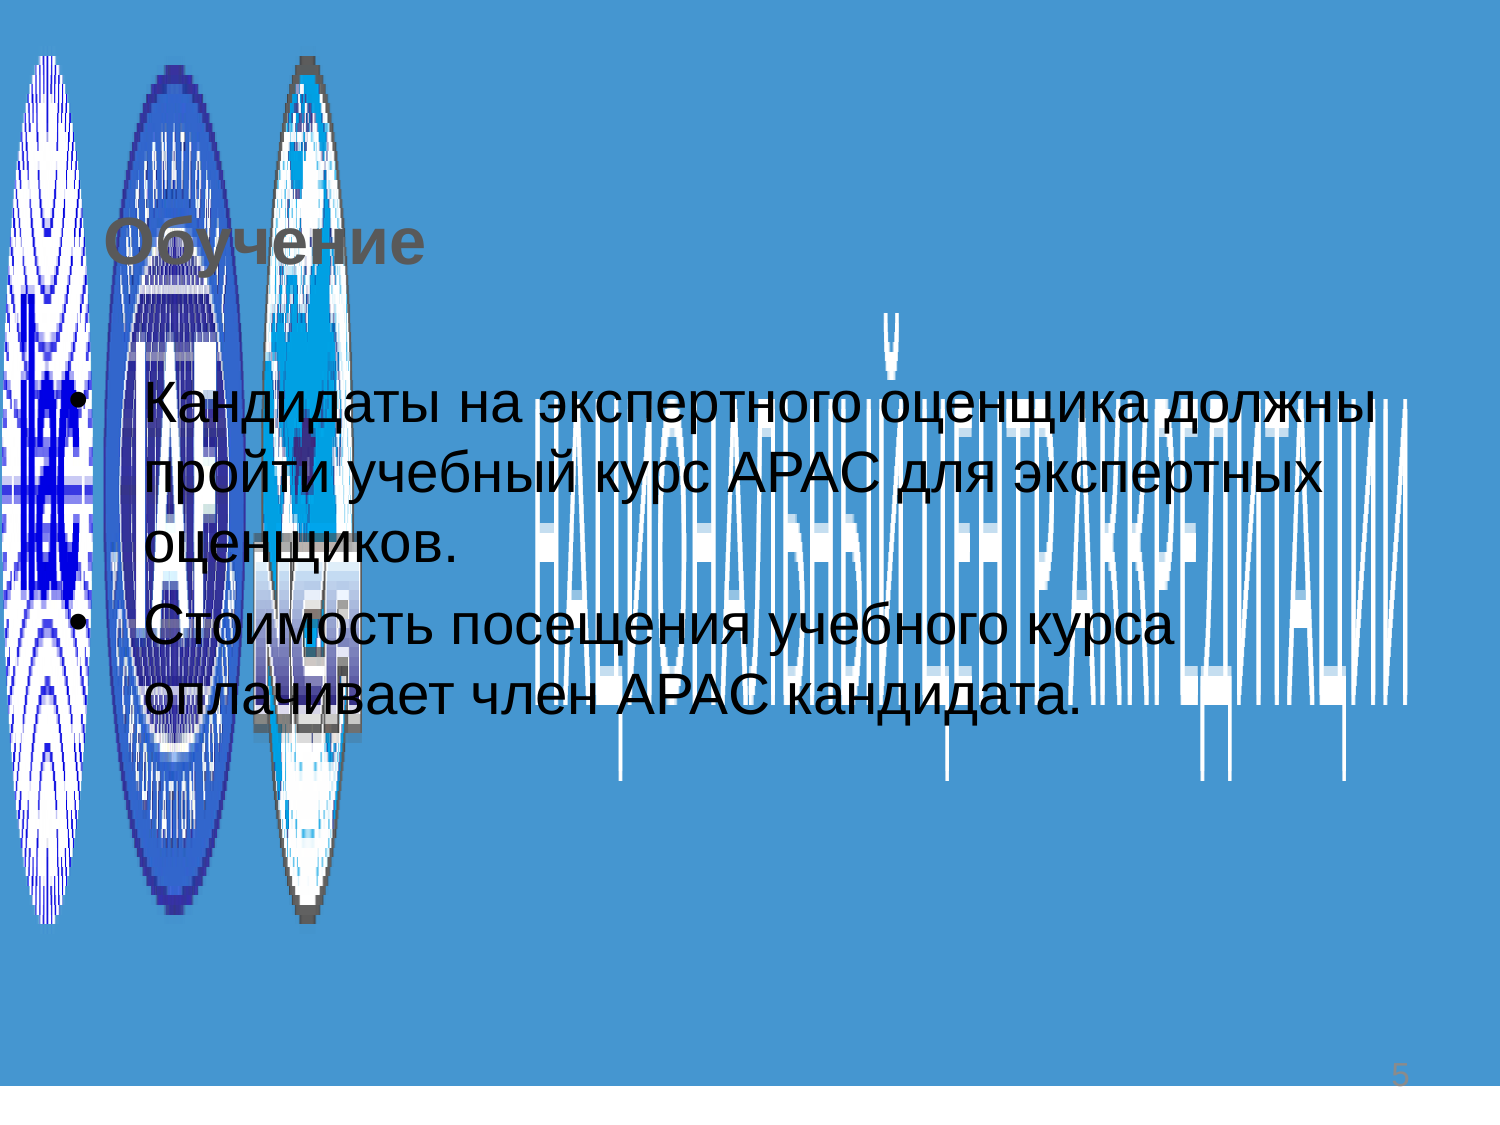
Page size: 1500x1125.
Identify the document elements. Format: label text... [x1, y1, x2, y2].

slide_number 5 [1074, 1042, 1425, 1103]
list Кандидаты на экспертного оценщика должны пройти учебный курс APAC для экспертных оценщиков. Стоимость посещения учебного курса оплачивает член APAC кандидата. [53, 255, 1462, 1035]
picture [0, 0, 1500, 1125]
title Обучение [88, 160, 1474, 315]
